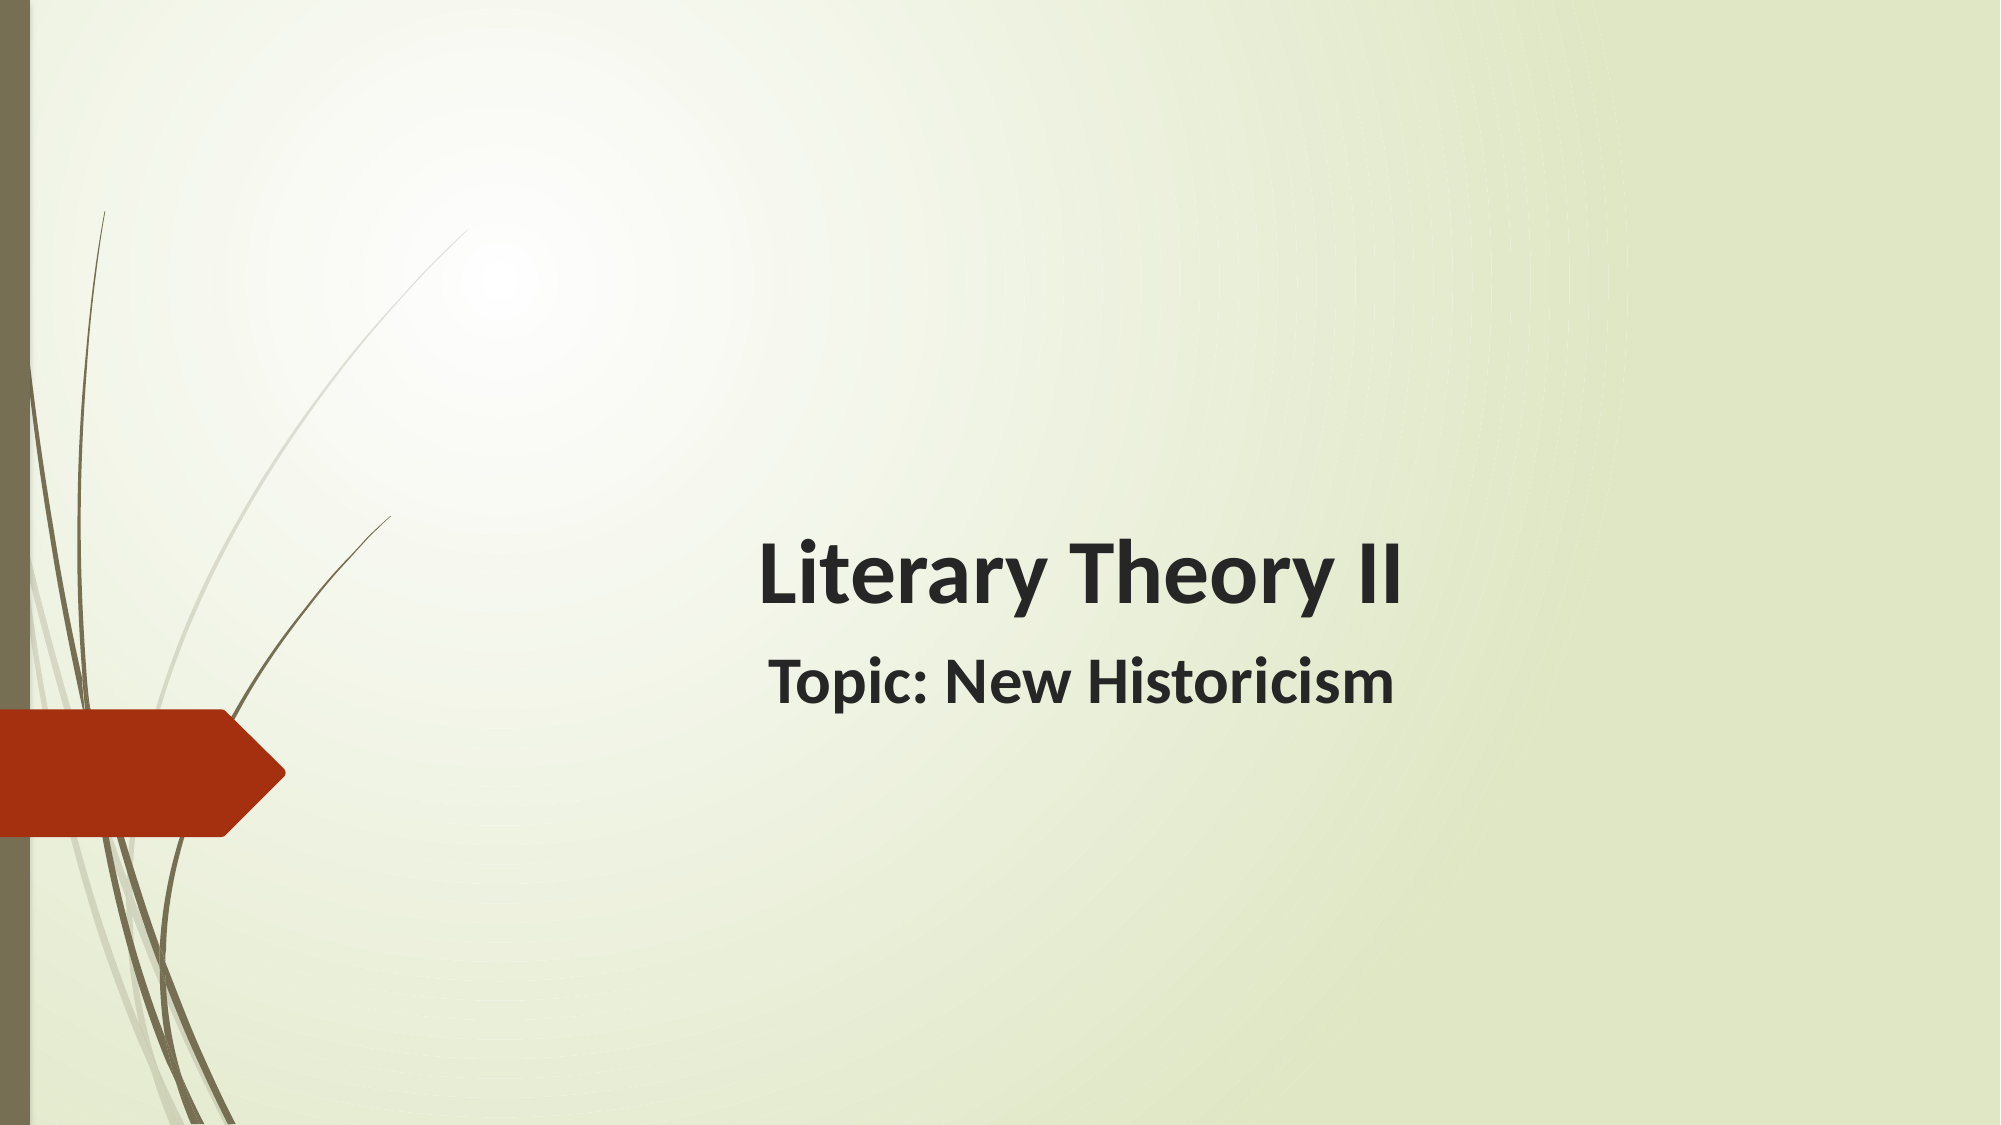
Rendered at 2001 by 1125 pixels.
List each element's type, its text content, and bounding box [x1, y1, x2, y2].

subtitle Topic: New Historicism [350, 628, 1814, 814]
title Literary Theory II [350, 257, 1814, 628]
